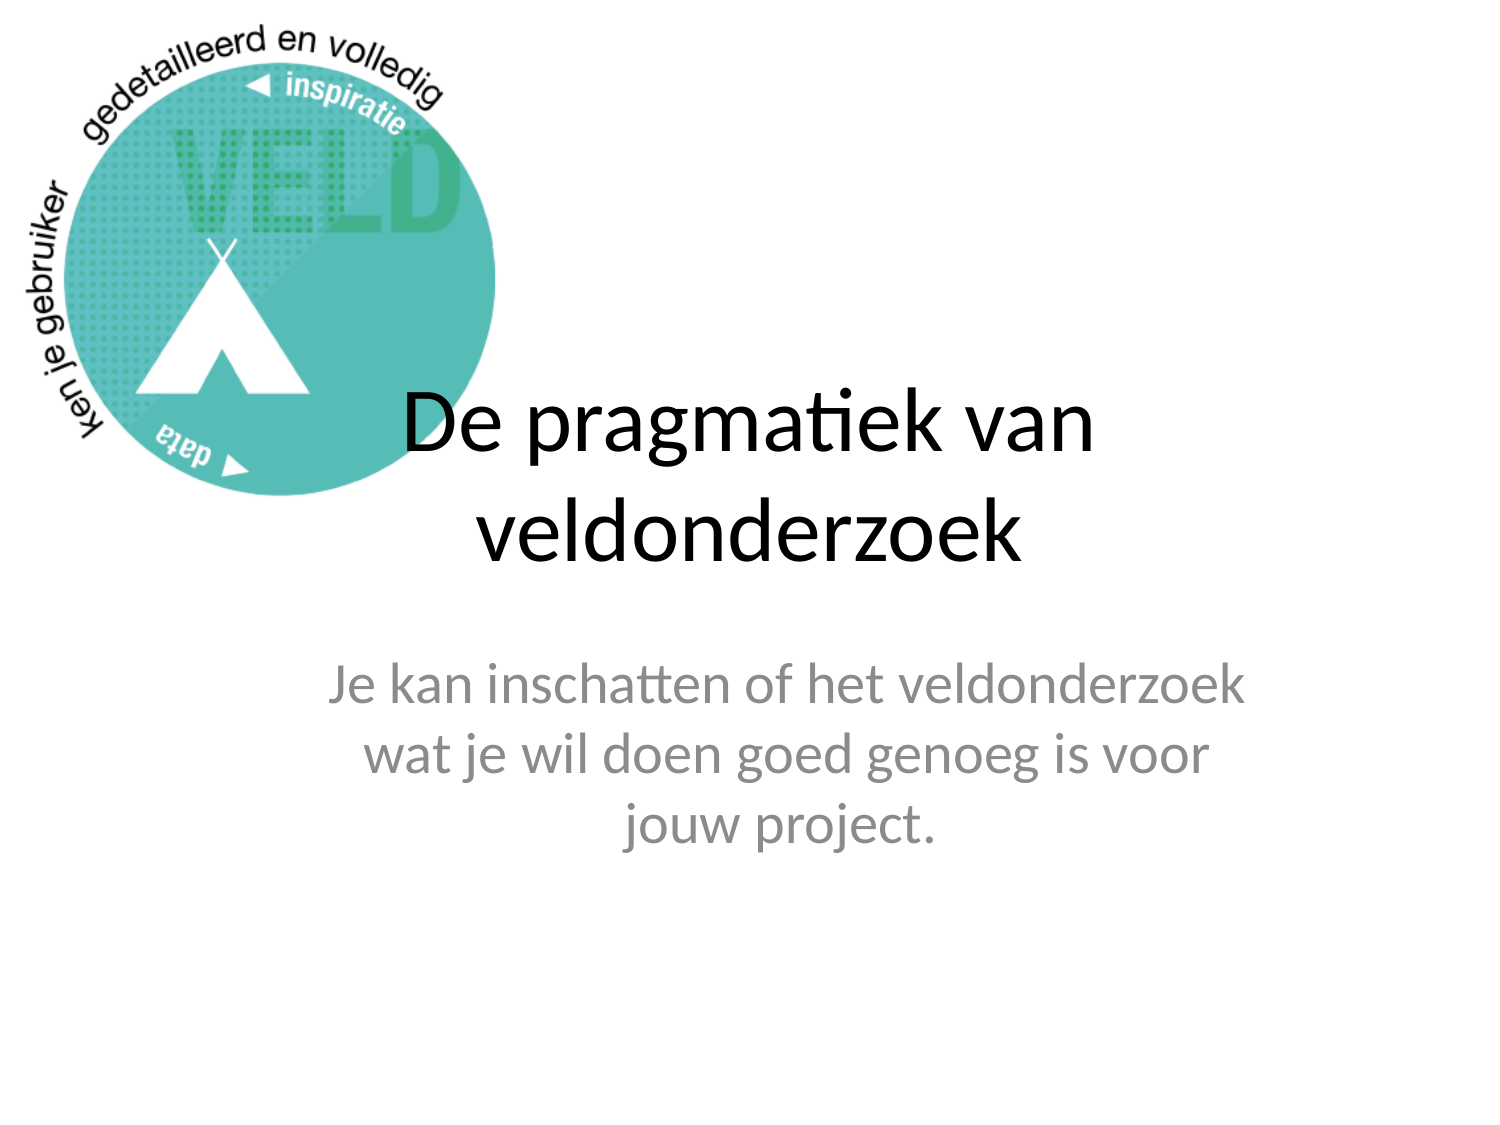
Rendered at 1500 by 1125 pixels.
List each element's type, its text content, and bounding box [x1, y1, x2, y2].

subtitle Je kan inschatten of het veldonderzoek wat je wil doen goed genoeg is voor jouw project. [225, 637, 1275, 925]
title De pragmatiek van veldonderzoek [112, 349, 1388, 591]
picture [0, 2, 531, 516]
